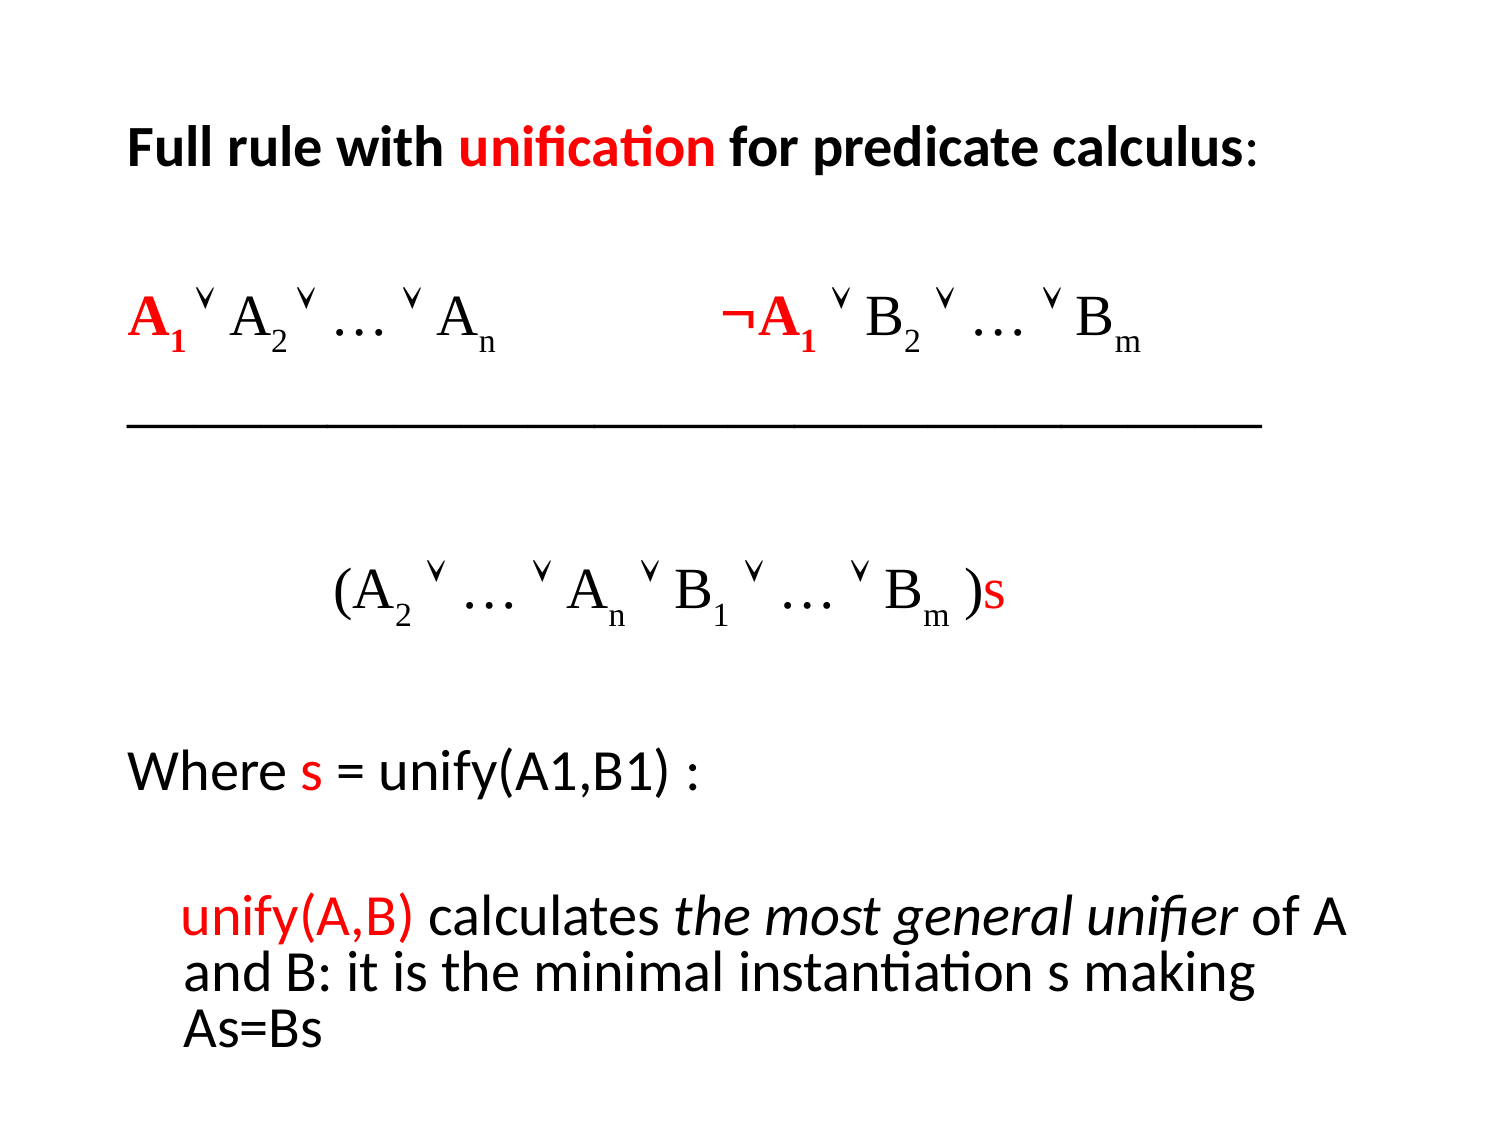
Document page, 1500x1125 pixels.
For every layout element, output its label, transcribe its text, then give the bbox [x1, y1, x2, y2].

text_box Full rule with unification for predicate calculus: A1  A2  …  An A1  B2  …  Bm ————————————————— (A2  …  An  B1  …  Bm )s Where s = unify(A1,B1) : unify(A,B) calculates the most general unifier of A and B: it is the minimal instantiation s making As=Bs [112, 99, 1388, 1000]
